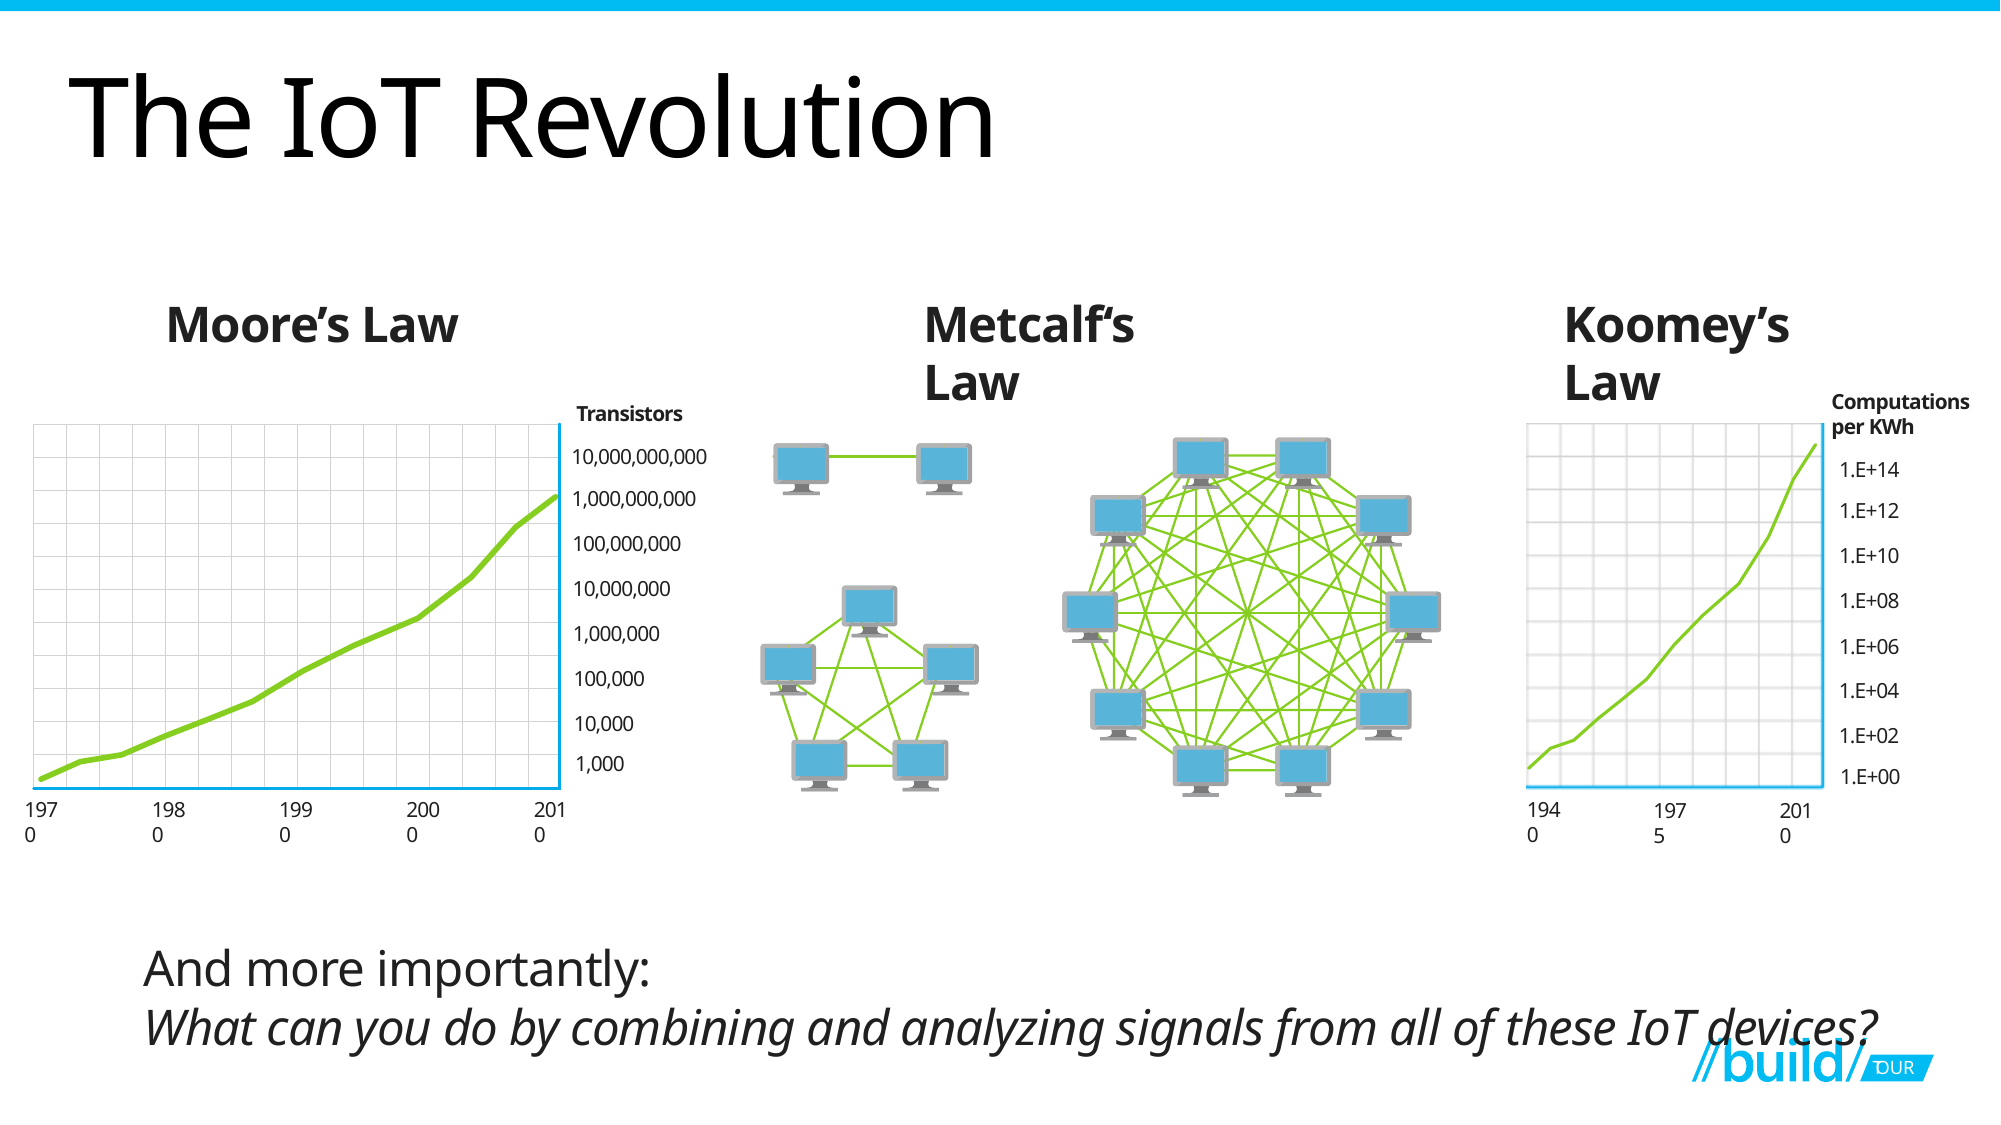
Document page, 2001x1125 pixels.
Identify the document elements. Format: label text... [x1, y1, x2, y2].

text_box 1990 [279, 796, 322, 847]
picture [760, 437, 1442, 798]
text_box 1970 [24, 796, 68, 847]
picture [1526, 423, 1826, 790]
text_box And more importantly: What can you do by combining and analyzing signals from all of these IoT devices? [143, 937, 1932, 1056]
text_box 10,000,000,000 [571, 444, 708, 470]
text_box 1.E+08 [1839, 588, 1900, 614]
text_box 1.E+14 [1839, 456, 1900, 482]
text_box Metcalf‘s Law [923, 292, 1210, 411]
text_box 10,000,000 [572, 575, 671, 601]
text_box 1.E+02 [1839, 722, 1900, 748]
text_box 1,000,000 [572, 620, 660, 646]
text_box 2000 [406, 796, 450, 847]
text_box Moore’s Law [165, 292, 491, 352]
text_box 2010 [1779, 797, 1823, 848]
text_box 10,000 [573, 710, 635, 736]
text_box 1940 [1526, 796, 1570, 847]
text_box 100,000 [573, 665, 645, 691]
text_box 100,000,000 [572, 530, 682, 556]
text_box Computations per KWh [1831, 388, 1975, 439]
text_box 1980 [151, 796, 195, 847]
text_box 1.E+10 [1839, 542, 1900, 568]
text_box 1.E+00 [1840, 763, 1901, 789]
text_box 1,000 [575, 751, 625, 777]
title The IoT Revolution [44, 47, 1957, 196]
text_box Transistors [576, 400, 684, 426]
text_box 1.E+12 [1839, 497, 1900, 523]
picture [32, 422, 558, 787]
text_box 1.E+04 [1839, 678, 1900, 704]
text_box Koomey’s Law [1563, 292, 1865, 411]
text_box 1,000,000,000 [571, 485, 697, 511]
text_box 1.E+06 [1839, 633, 1900, 659]
text_box 1975 [1653, 797, 1697, 848]
text_box 2010 [533, 796, 577, 847]
